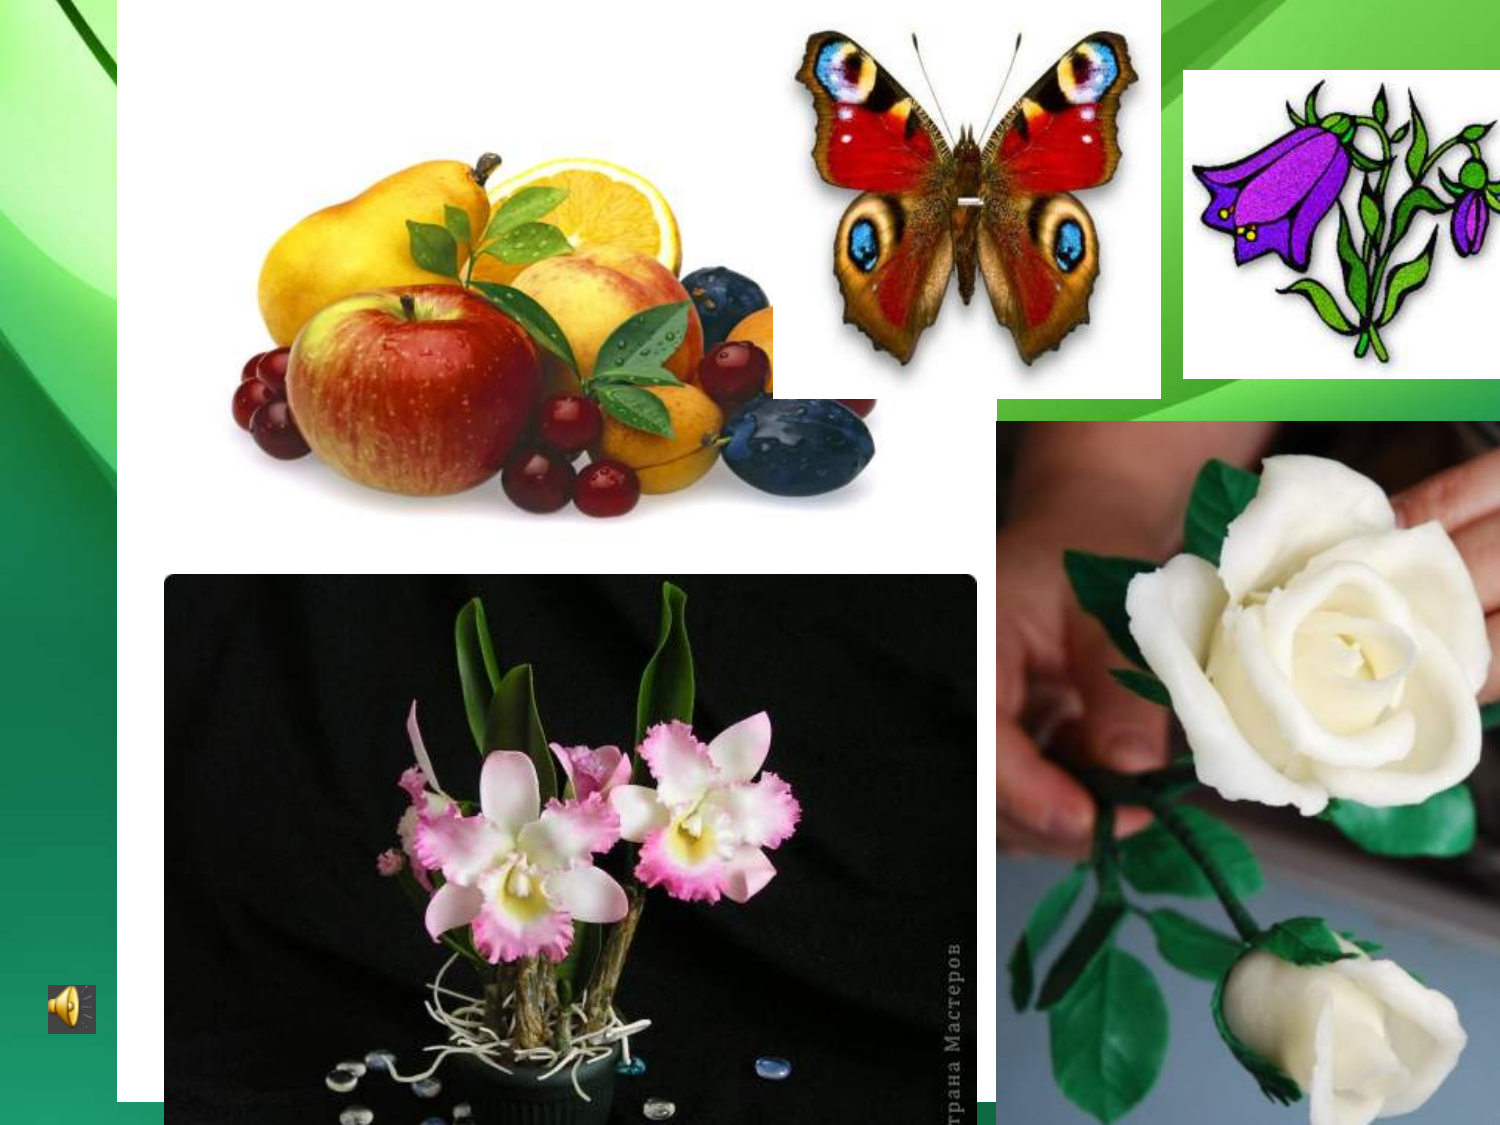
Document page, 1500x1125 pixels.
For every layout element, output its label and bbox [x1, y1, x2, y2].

picture [0, 0, 1500, 1125]
list [46, 984, 98, 1035]
